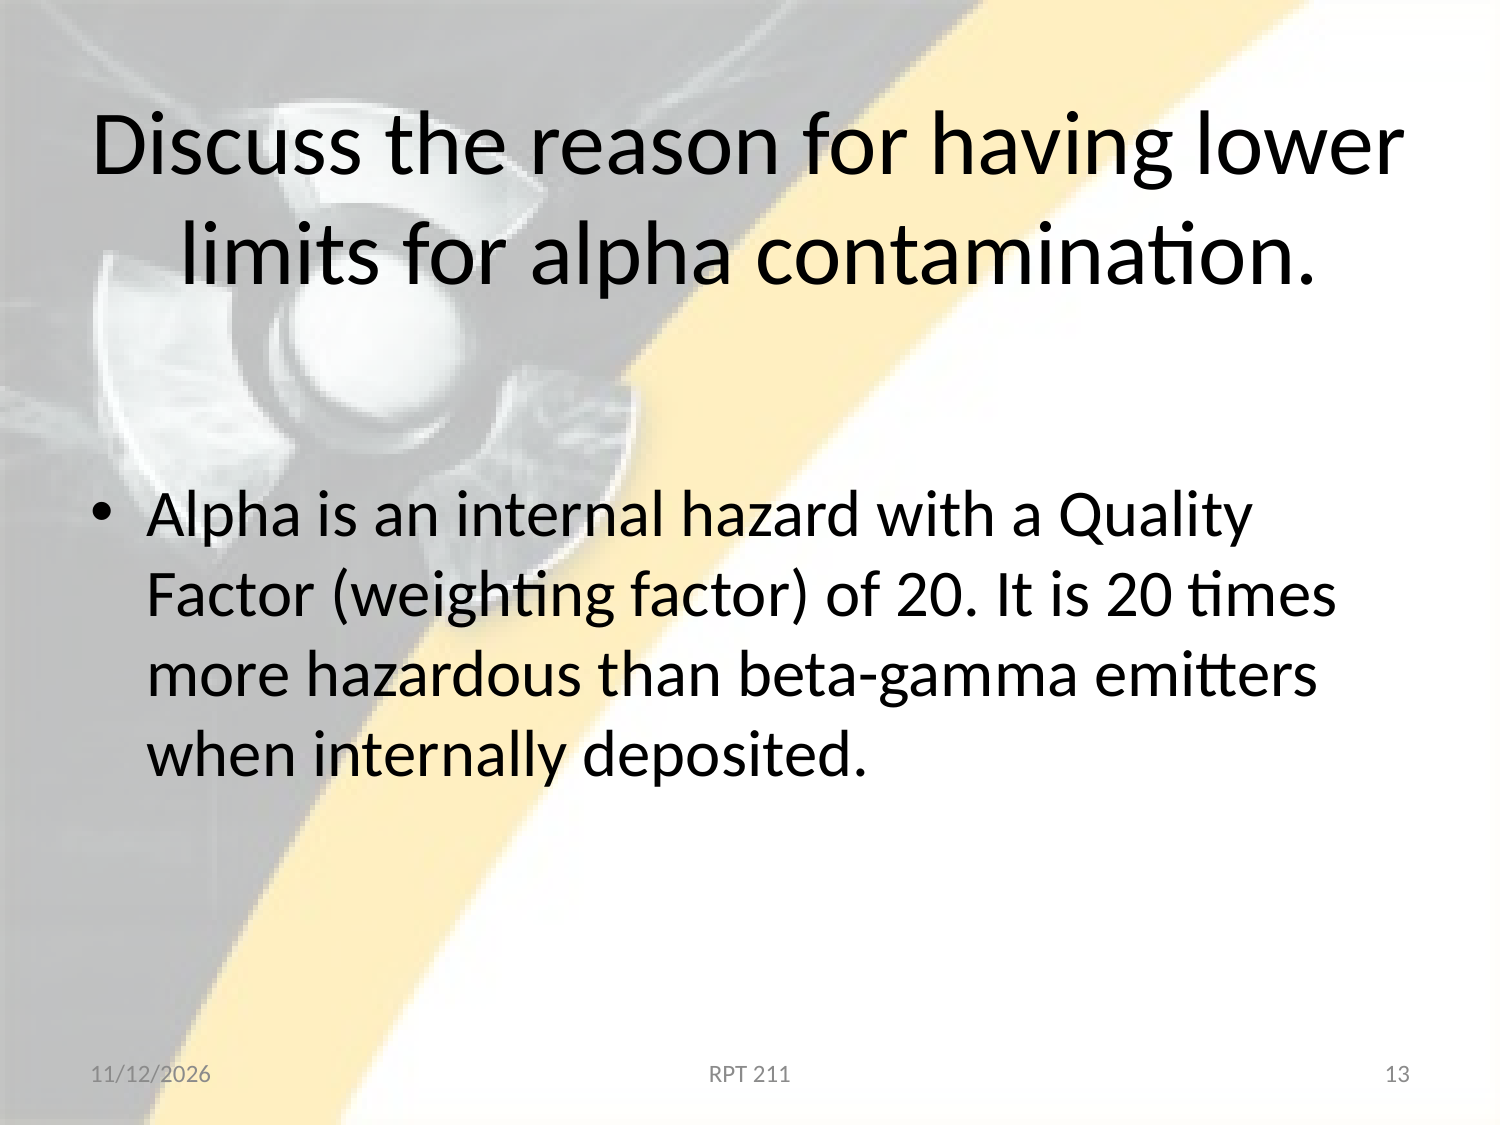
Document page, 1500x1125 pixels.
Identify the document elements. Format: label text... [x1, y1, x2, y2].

title Discuss the reason for having lower limits for alpha contamination. [75, 45, 1425, 450]
slide_number 13 [1074, 1042, 1425, 1103]
footer RPT 211 [512, 1042, 988, 1103]
list Alpha is an internal hazard with a Quality Factor (weighting factor) of 20. It is 20 times more hazardous than beta-gamma emitters when internally deposited. [75, 462, 1425, 986]
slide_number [75, 1042, 425, 1103]
